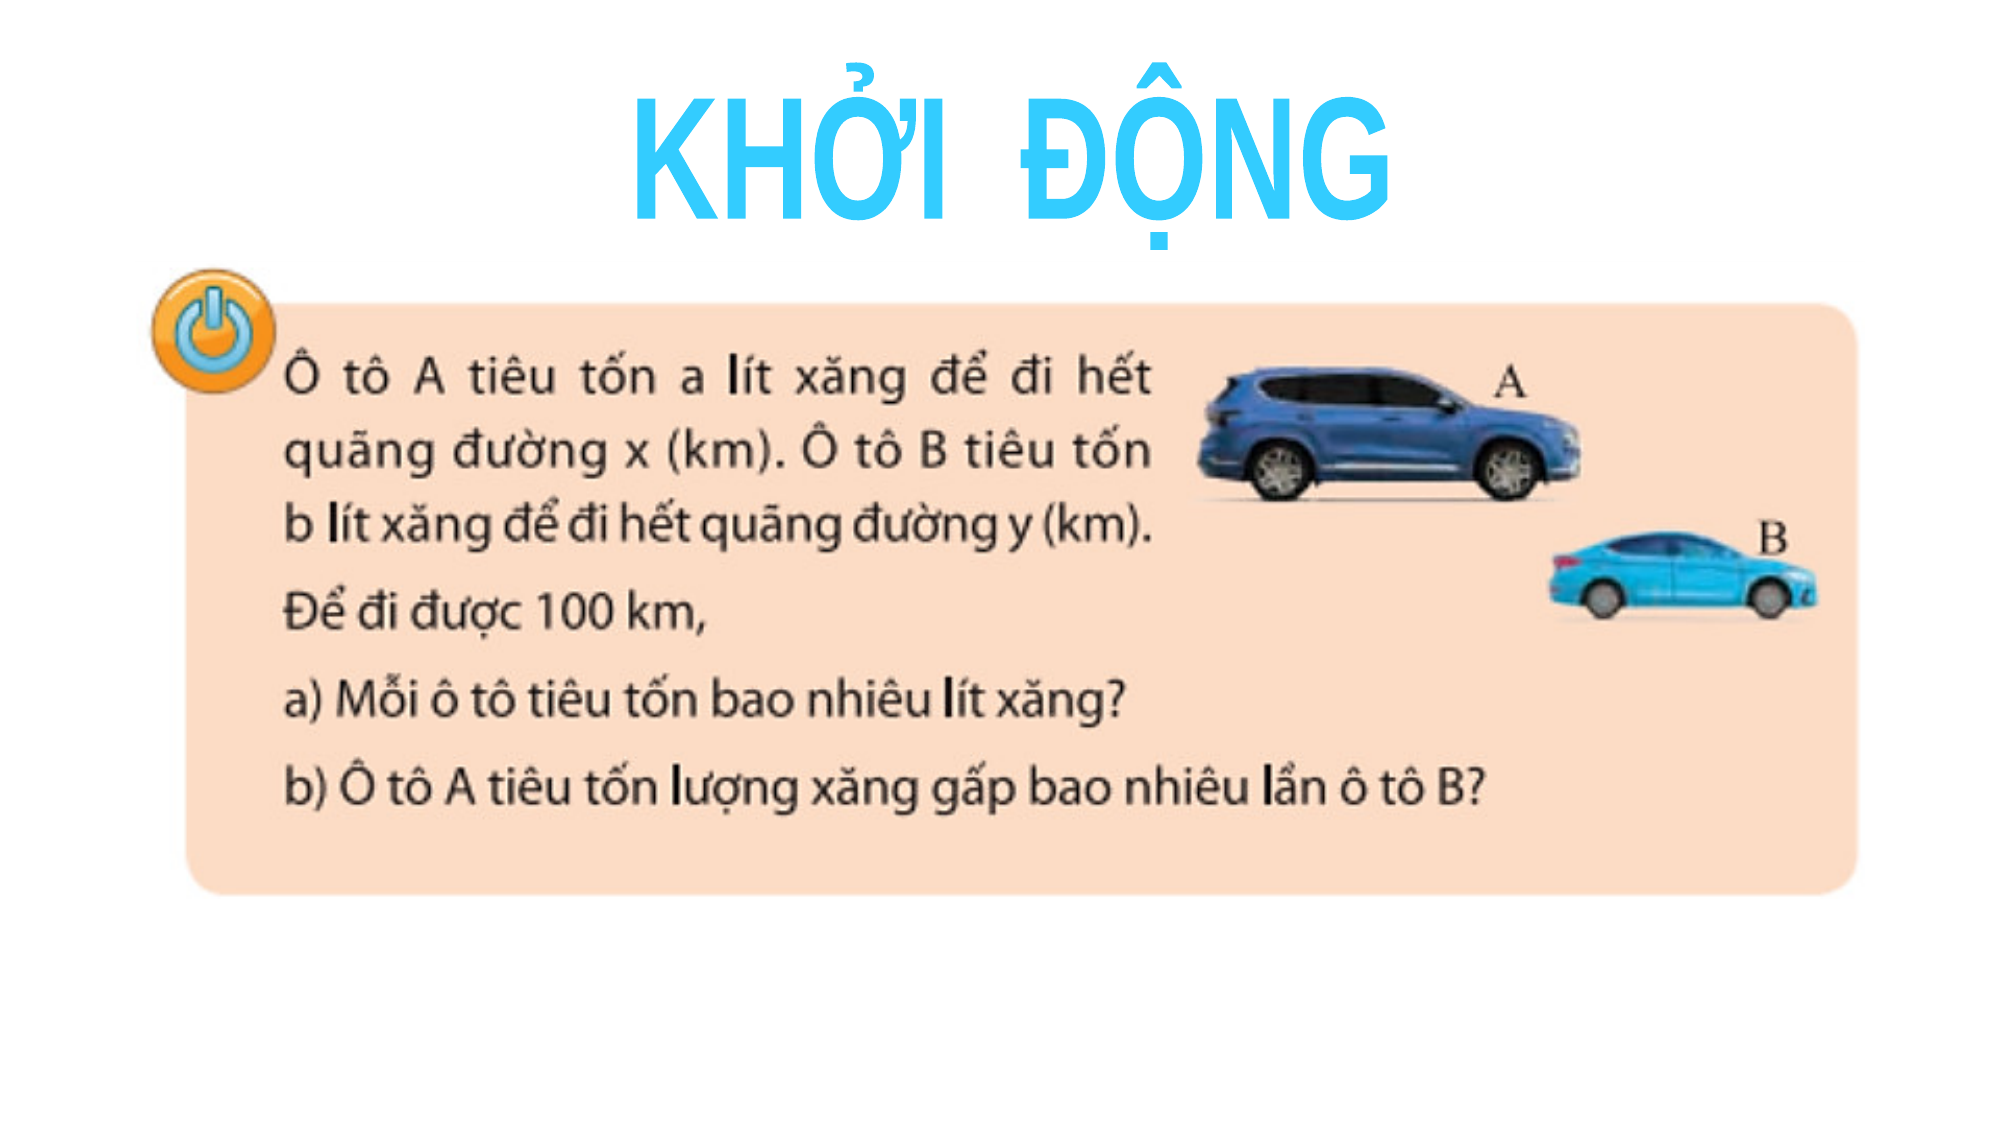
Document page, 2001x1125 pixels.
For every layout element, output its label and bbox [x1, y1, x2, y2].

picture [135, 260, 1865, 899]
